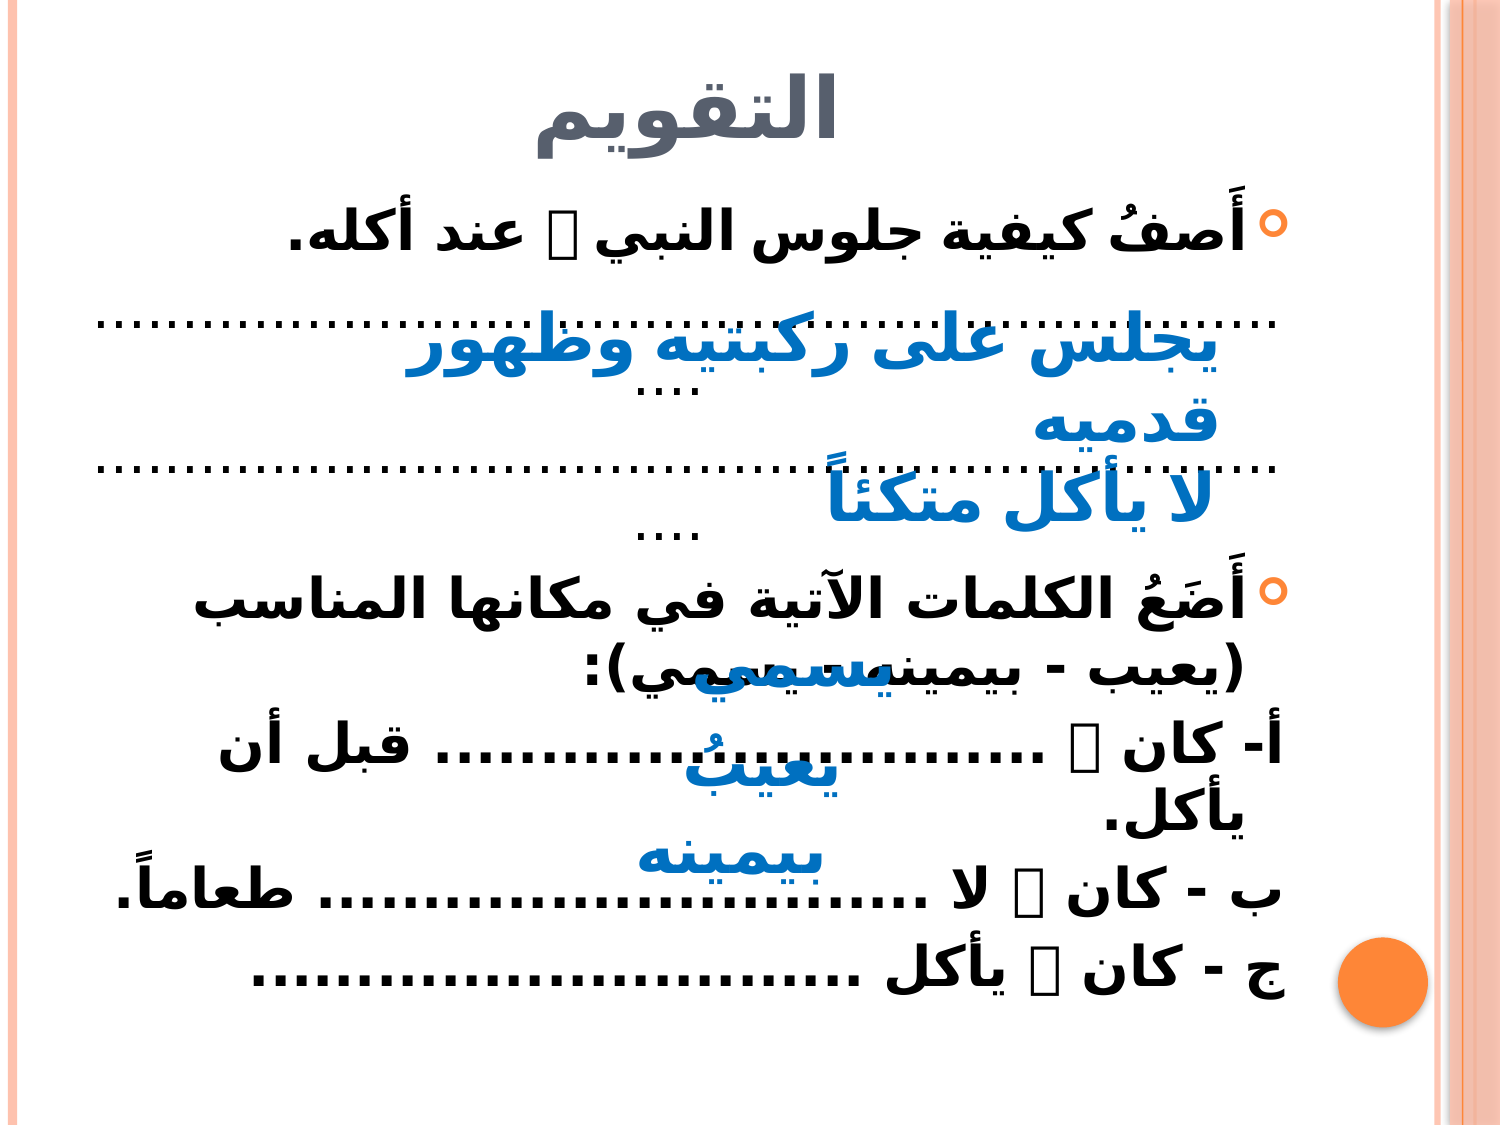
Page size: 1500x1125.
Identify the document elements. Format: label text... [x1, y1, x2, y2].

text_box بيمينه [574, 799, 888, 895]
text_box يسمي [624, 612, 963, 708]
text_box يجلس على ركبتيه وظهور قدميه لا يأكل متكئاً [199, 287, 1238, 543]
list أَصفُ كيفية جلوس النبي  عند أكله. ....................................................................... ....................................................................... أَضَعُ الكلمات الآتية في مكانها المناسب (يعيب - بيمينه - يسمي): أ- كان  ............................. قبل أن يأكل. ب - كان  لا ............................. طعاماً. ج - كان  يأكل ............................. [75, 187, 1300, 1062]
text_box يعيبُ [587, 712, 938, 808]
title التقويم [75, 45, 1300, 163]
